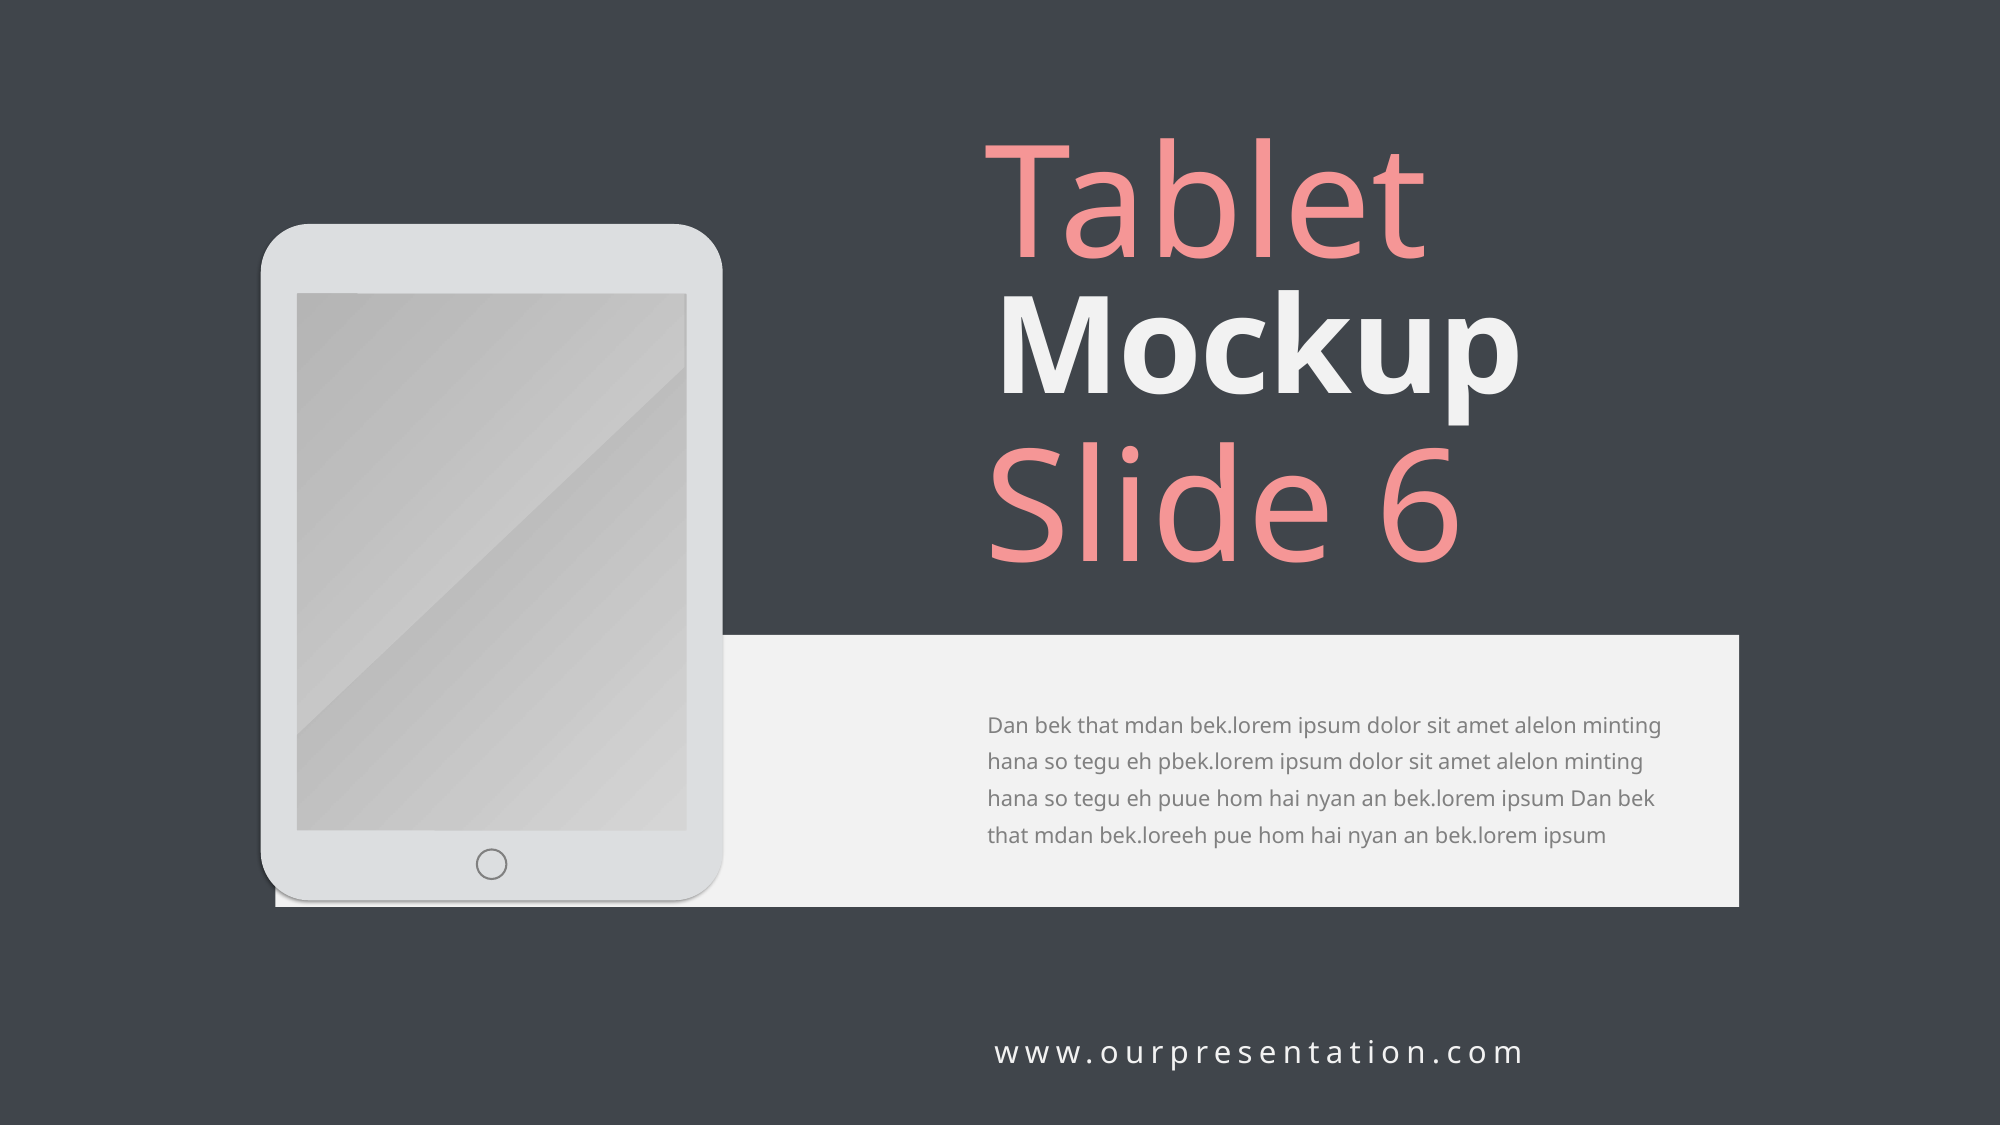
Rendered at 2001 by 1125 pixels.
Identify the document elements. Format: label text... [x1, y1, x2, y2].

text_box Mockup [987, 293, 1573, 426]
text_box Slide 6 [980, 401, 1664, 597]
text_box Tablet [980, 96, 1664, 293]
picture [296, 292, 687, 832]
text_box Dan bek that mdan bek.lorem ipsum dolor sit amet alelon minting hana so tegu eh pbek.lorem ipsum dolor sit amet alelon minting hana so tegu eh puue hom hai nyan an bek.lorem ipsum Dan bek that mdan bek.loreeh pue hom hai nyan an bek.lorem ipsum [983, 696, 1670, 852]
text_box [687, 331, 830, 794]
text_box www.ourpresentation.com [990, 1027, 1561, 1074]
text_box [153, 331, 296, 794]
text_box [275, 634, 1740, 907]
